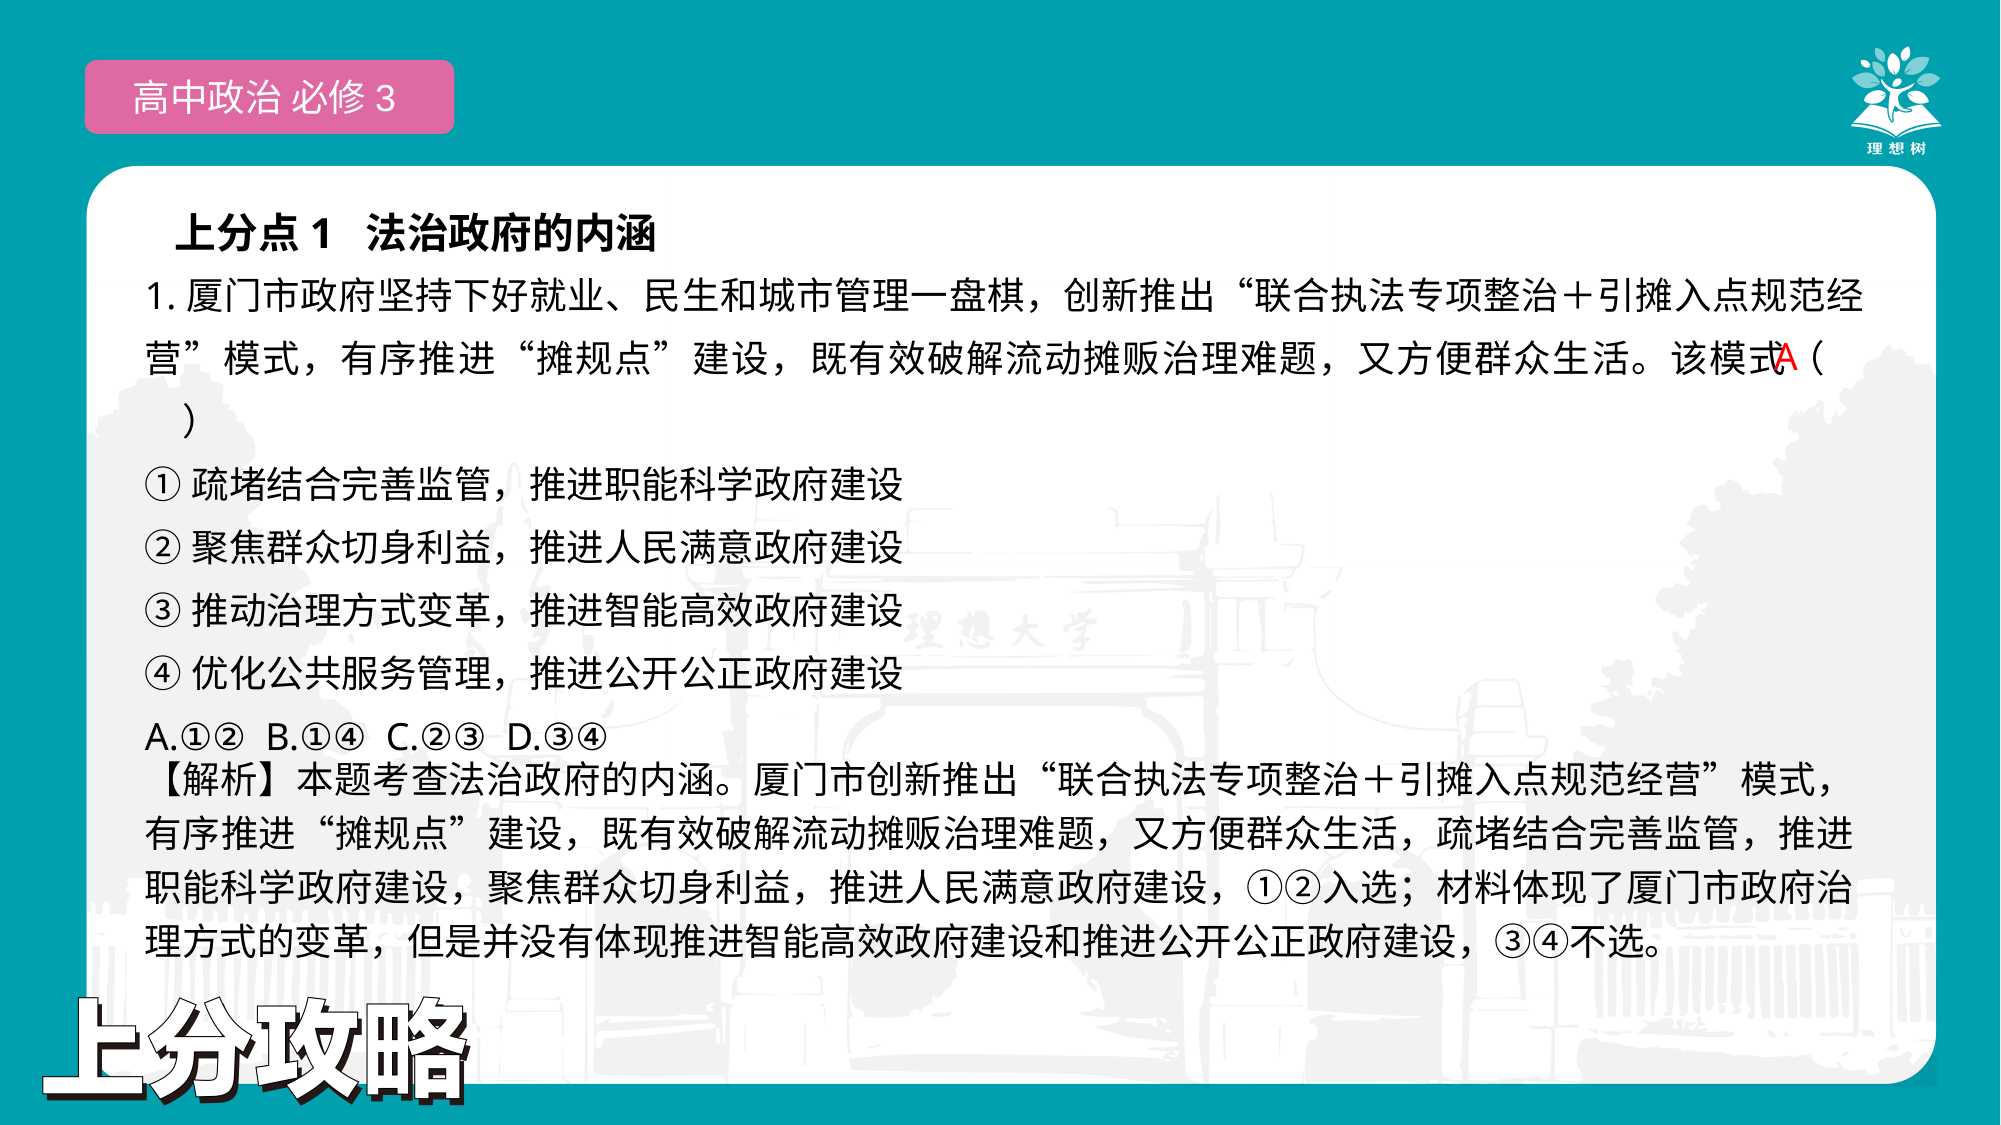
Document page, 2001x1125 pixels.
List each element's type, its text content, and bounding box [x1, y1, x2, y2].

text_box A [1749, 303, 1867, 386]
text_box 高中政治 必修3 [83, 58, 456, 135]
text_box 1.厦门市政府坚持下好就业、民生和城市管理一盘棋，创新推出“联合执法专项整治＋引摊入点规范经营”模式，有序推进“摊规点”建设，既有效破解流动摊贩治理难题，又方便群众生活。该模式（ ） ①疏堵结合完善监管，推进职能科学政府建设 ②聚焦群众切身利益，推进人民满意政府建设 ③推动治理方式变革，推进智能高效政府建设 ④优化公共服务管理，推进公开公正政府建设 A.①② B.①④ C.②③ D.③④ [130, 246, 1879, 766]
picture [0, 0, 2001, 1125]
text_box 上分点1 法治政府的内涵 [159, 199, 1206, 264]
text_box 【解析】本题考查法治政府的内涵。厦门市创新推出“联合执法专项整治＋引摊入点规范经营”模式，有序推进“摊规点”建设，既有效破解流动摊贩治理难题，又方便群众生活，疏堵结合完善监管，推进职能科学政府建设，聚焦群众切身利益，推进人民满意政府建设，①②入选；材料体现了厦门市政府治理方式的变革，但是并没有体现推进智能高效政府建设和推进公开公正政府建设，③④不选。 [130, 739, 1869, 971]
